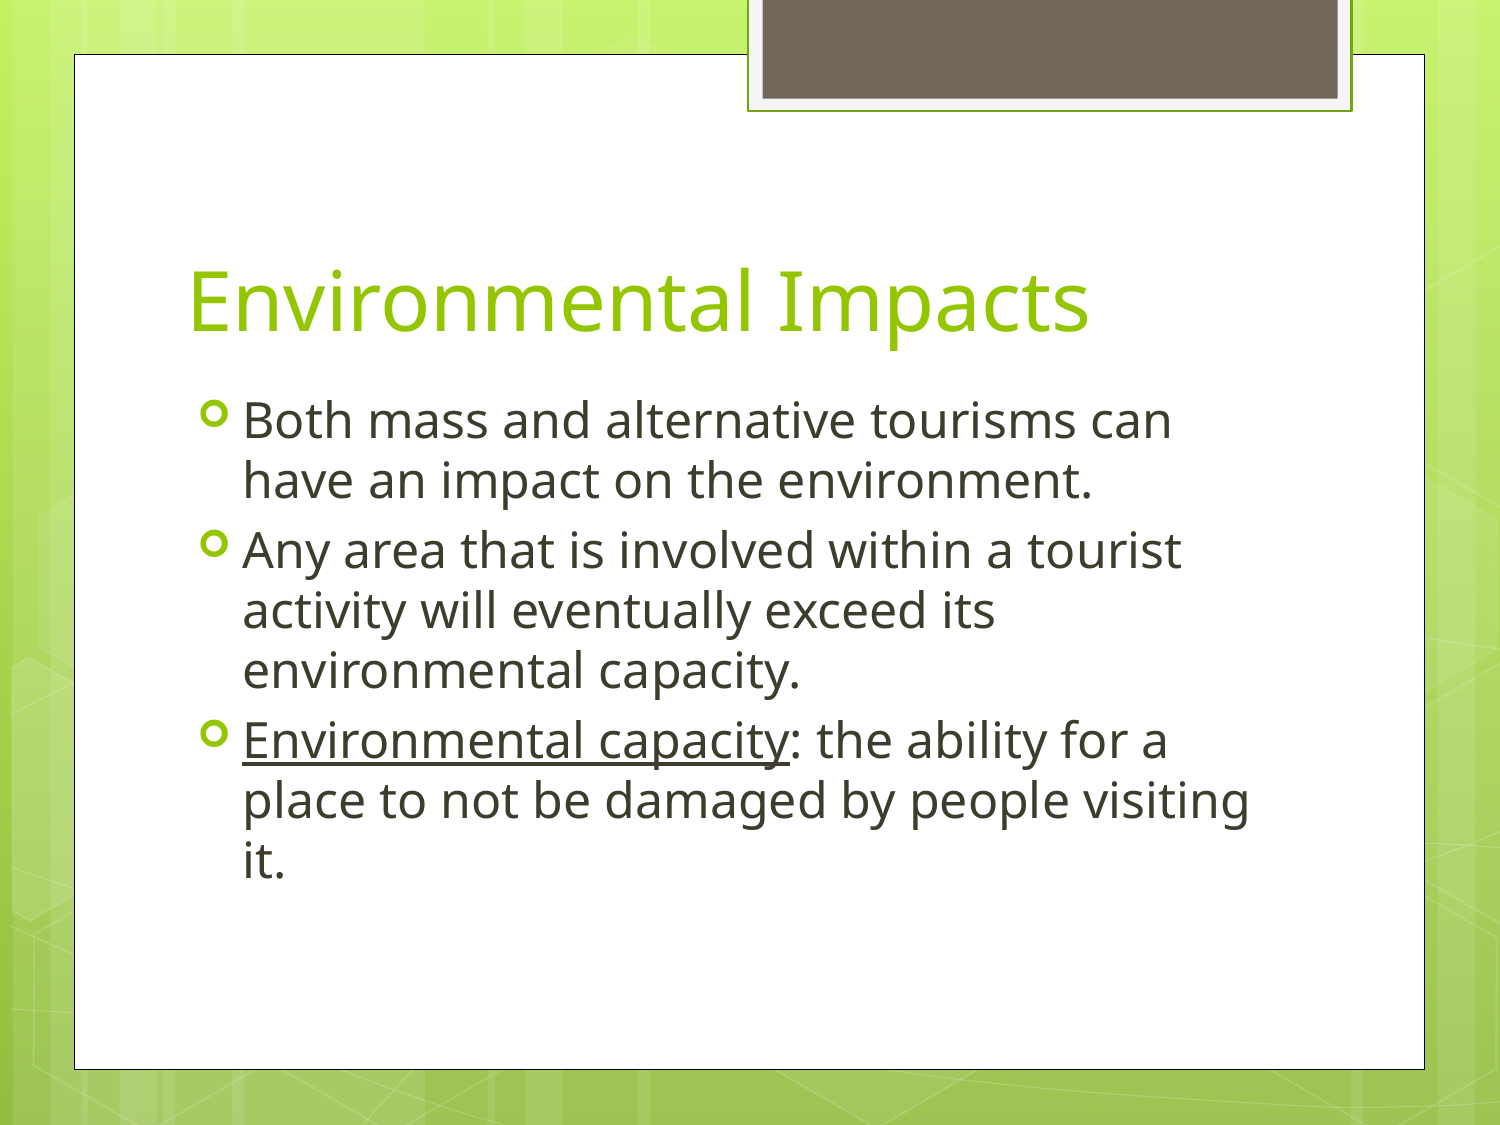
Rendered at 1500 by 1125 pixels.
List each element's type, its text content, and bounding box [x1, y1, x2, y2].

title Environmental Impacts [171, 168, 1324, 357]
list Both mass and alternative tourisms can have an impact on the environment. Any area that is involved within a tourist activity will eventually exceed its environmental capacity. Environmental capacity: the ability for a place to not be damaged by people visiting it. [171, 381, 1283, 957]
